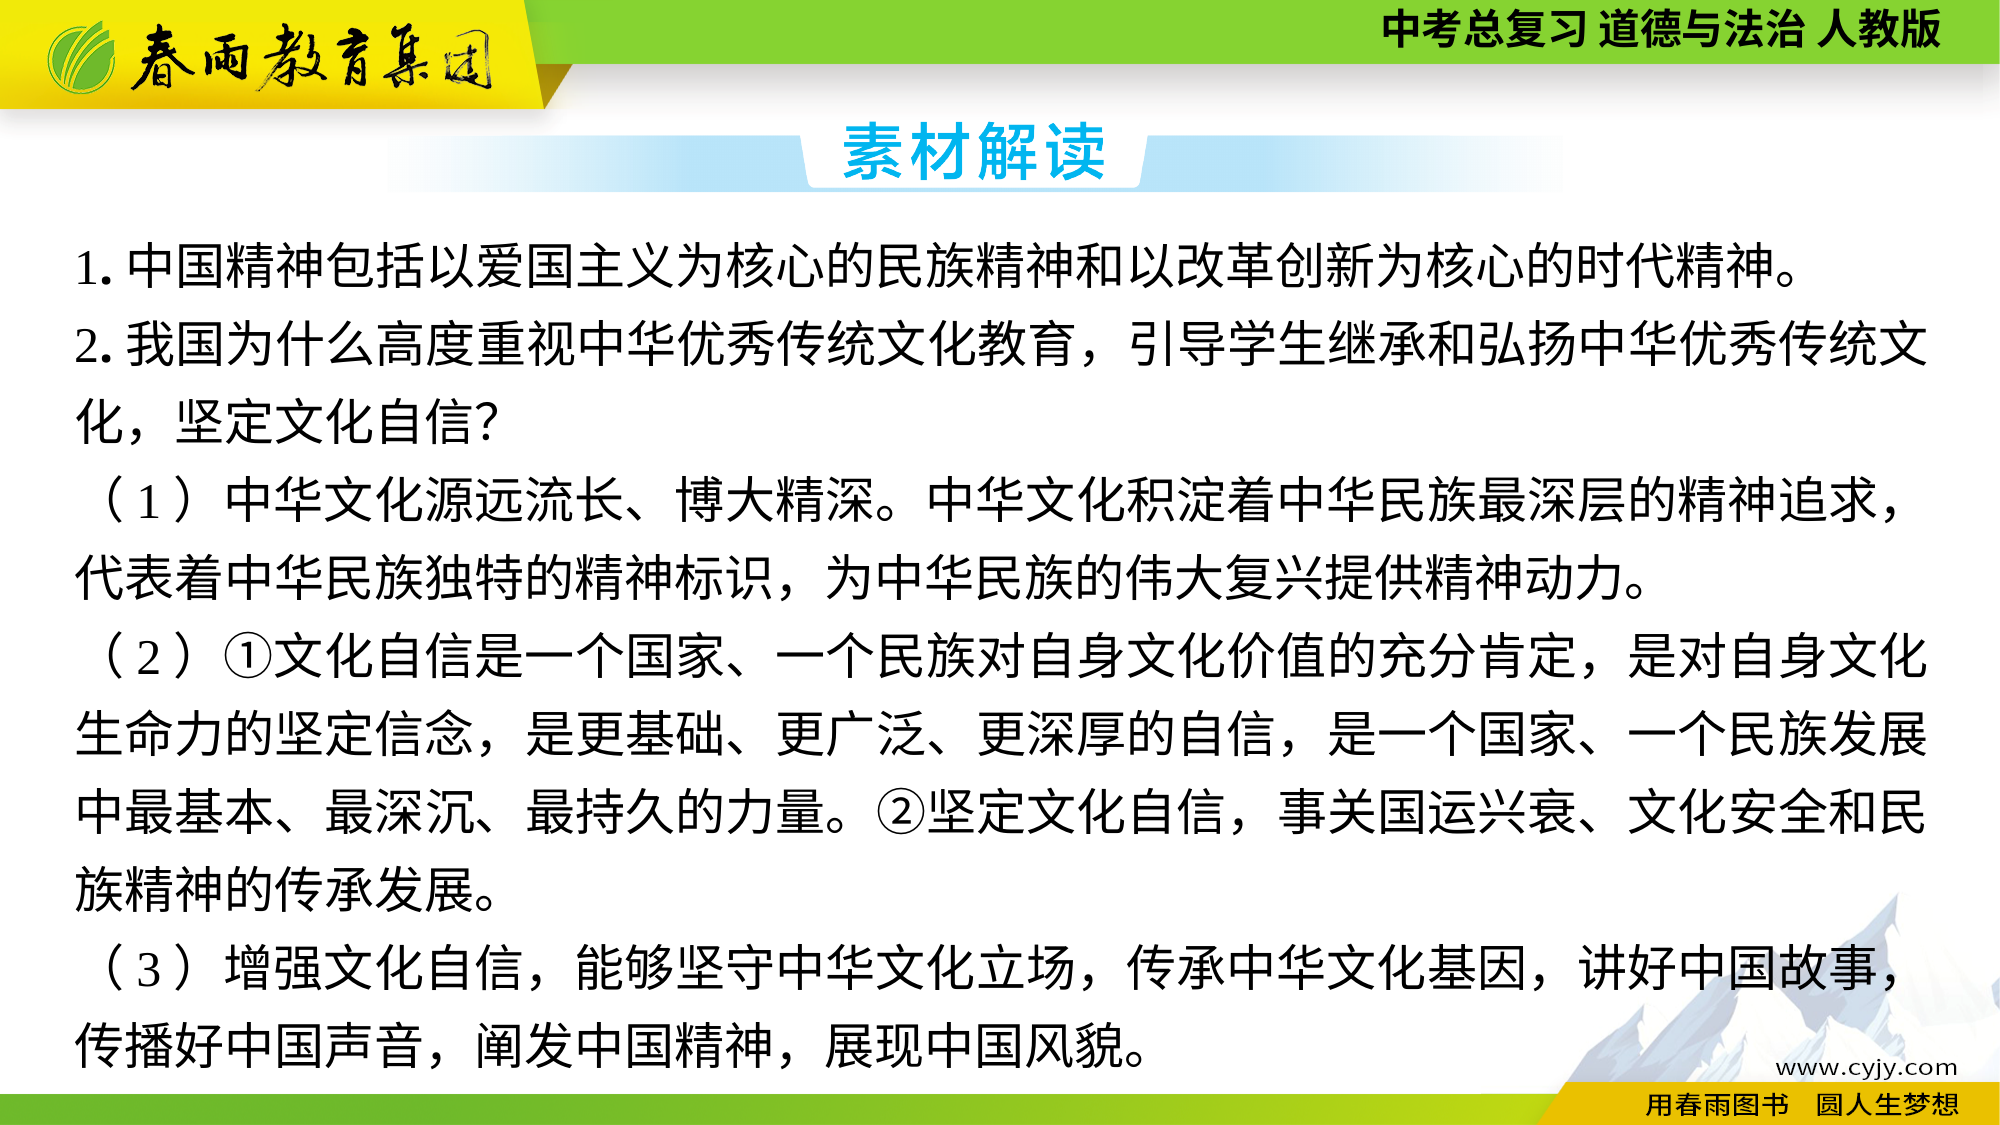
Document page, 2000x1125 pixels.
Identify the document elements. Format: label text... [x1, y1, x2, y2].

picture [0, 0, 2000, 1125]
list 1.中国精神包括以爱国主义为核心的民族精神和以改革创新为核心的时代精神。 2.我国为什么高度重视中华优秀传统文化教育，引导学生继承和弘扬中华优秀传统文化，坚定文化自信？ （1）中华文化源远流长、博大精深。中华文化积淀着中华民族最深层的精神追求，代表着中华民族独特的精神标识，为中华民族的伟大复兴提供精神动力。 （2）①文化自信是一个国家、一个民族对自身文化价值的充分肯定，是对自身文化生命力的坚定信念，是更基础、更广泛、更深厚的自信，是一个国家、一个民族发展中最基本、最深沉、最持久的力量。②坚定文化自信，事关国运兴衰、文化安全和民族精神的传承发展。 （3）增强文化自信，能够坚守中华文化立场，传承中华文化基因，讲好中国故事，传播好中国声音，阐发中国精神，展现中国风貌。 [59, 209, 1944, 1083]
